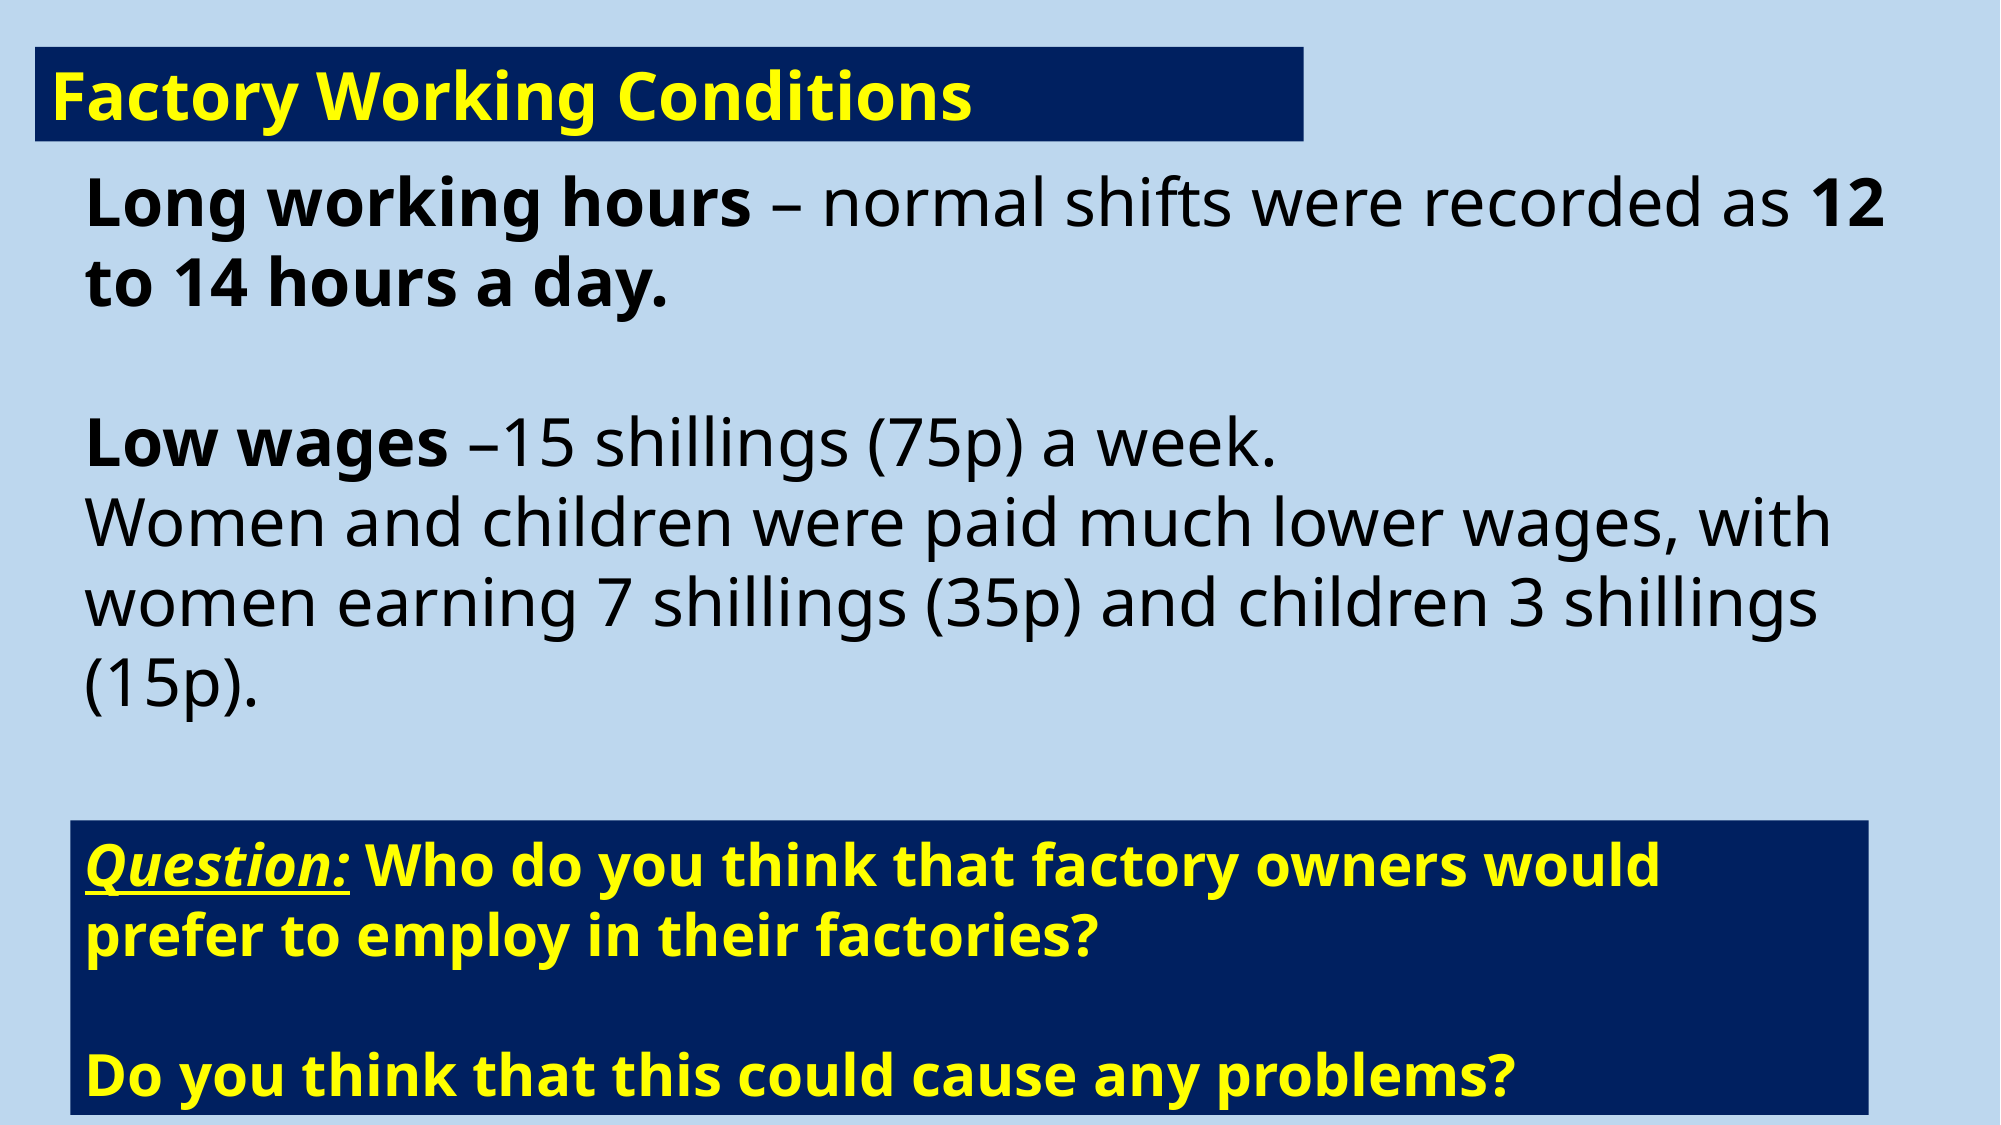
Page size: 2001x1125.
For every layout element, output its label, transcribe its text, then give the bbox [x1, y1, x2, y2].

text_box Long working hours – normal shifts were recorded as 12 to 14 hours a day. Low wages –15 shillings (75p) a week. Women and children were paid much lower wages, with women earning 7 shillings (35p) and children 3 shillings (15p). [70, 152, 1933, 772]
text_box Factory Working Conditions [35, 46, 1304, 142]
text_box Question: Who do you think that factory owners would prefer to employ in their factories? Do you think that this could cause any problems? [70, 820, 1869, 1115]
